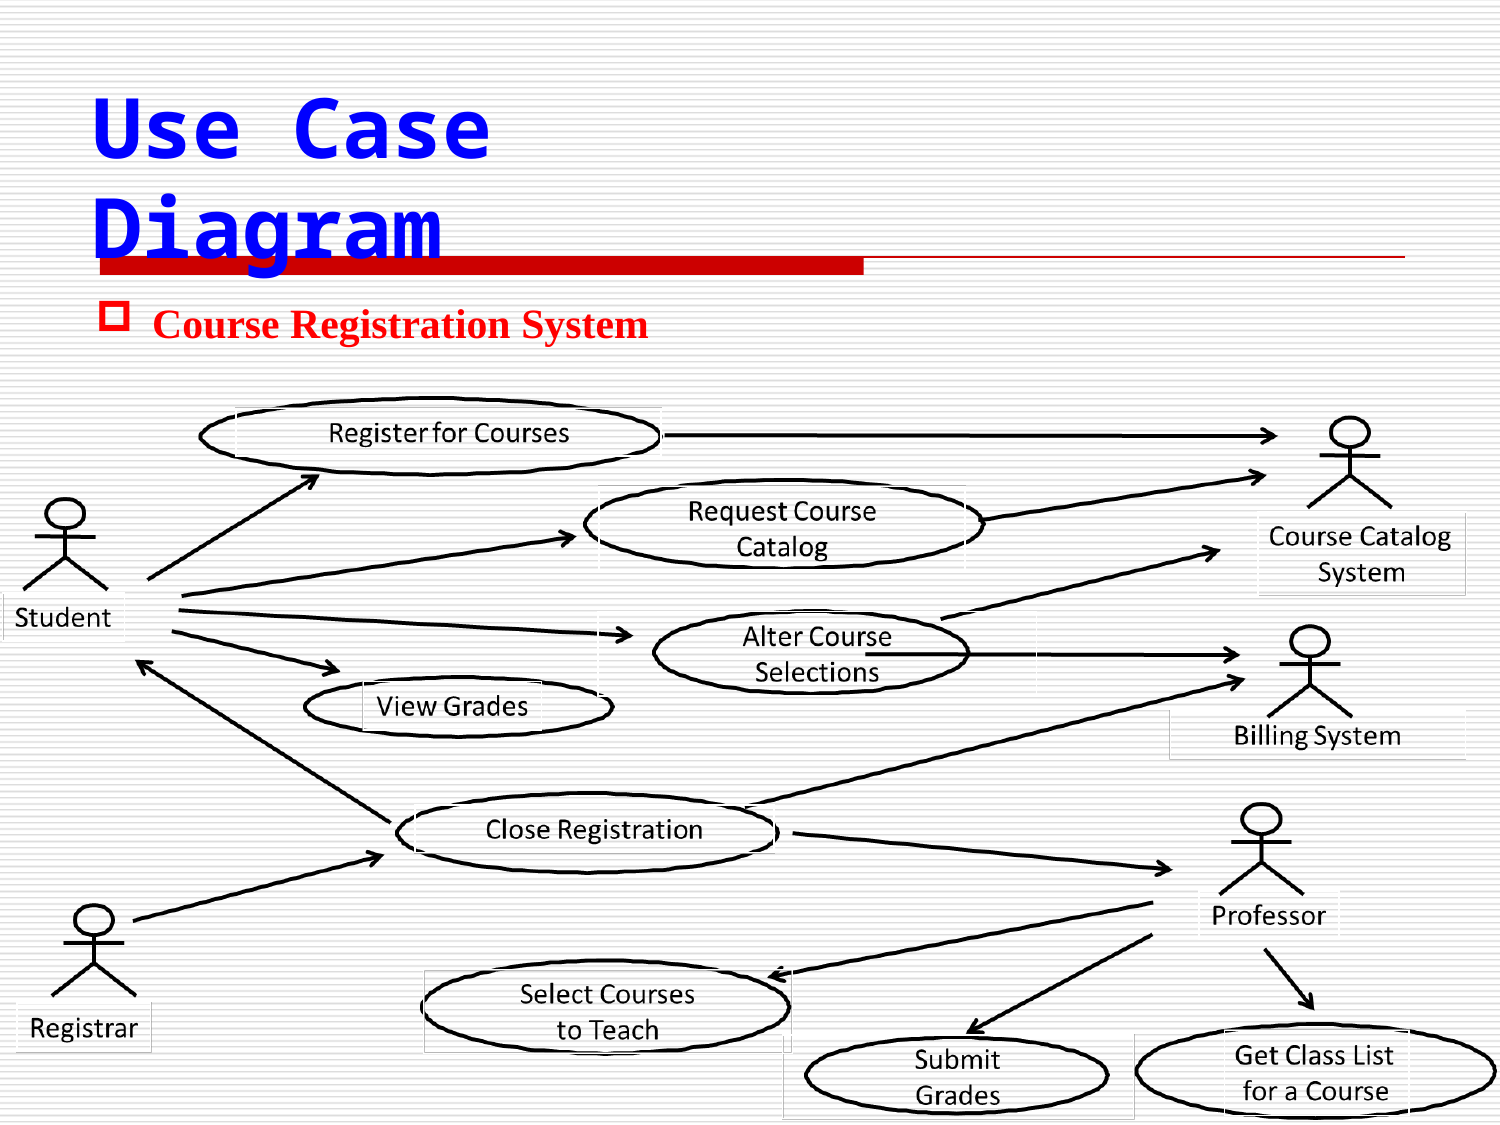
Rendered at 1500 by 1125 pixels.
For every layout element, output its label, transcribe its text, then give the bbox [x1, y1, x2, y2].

text_box Course Registration System [81, 289, 833, 355]
text_box Use Case Diagram [78, 67, 905, 283]
picture [0, 0, 1500, 1125]
